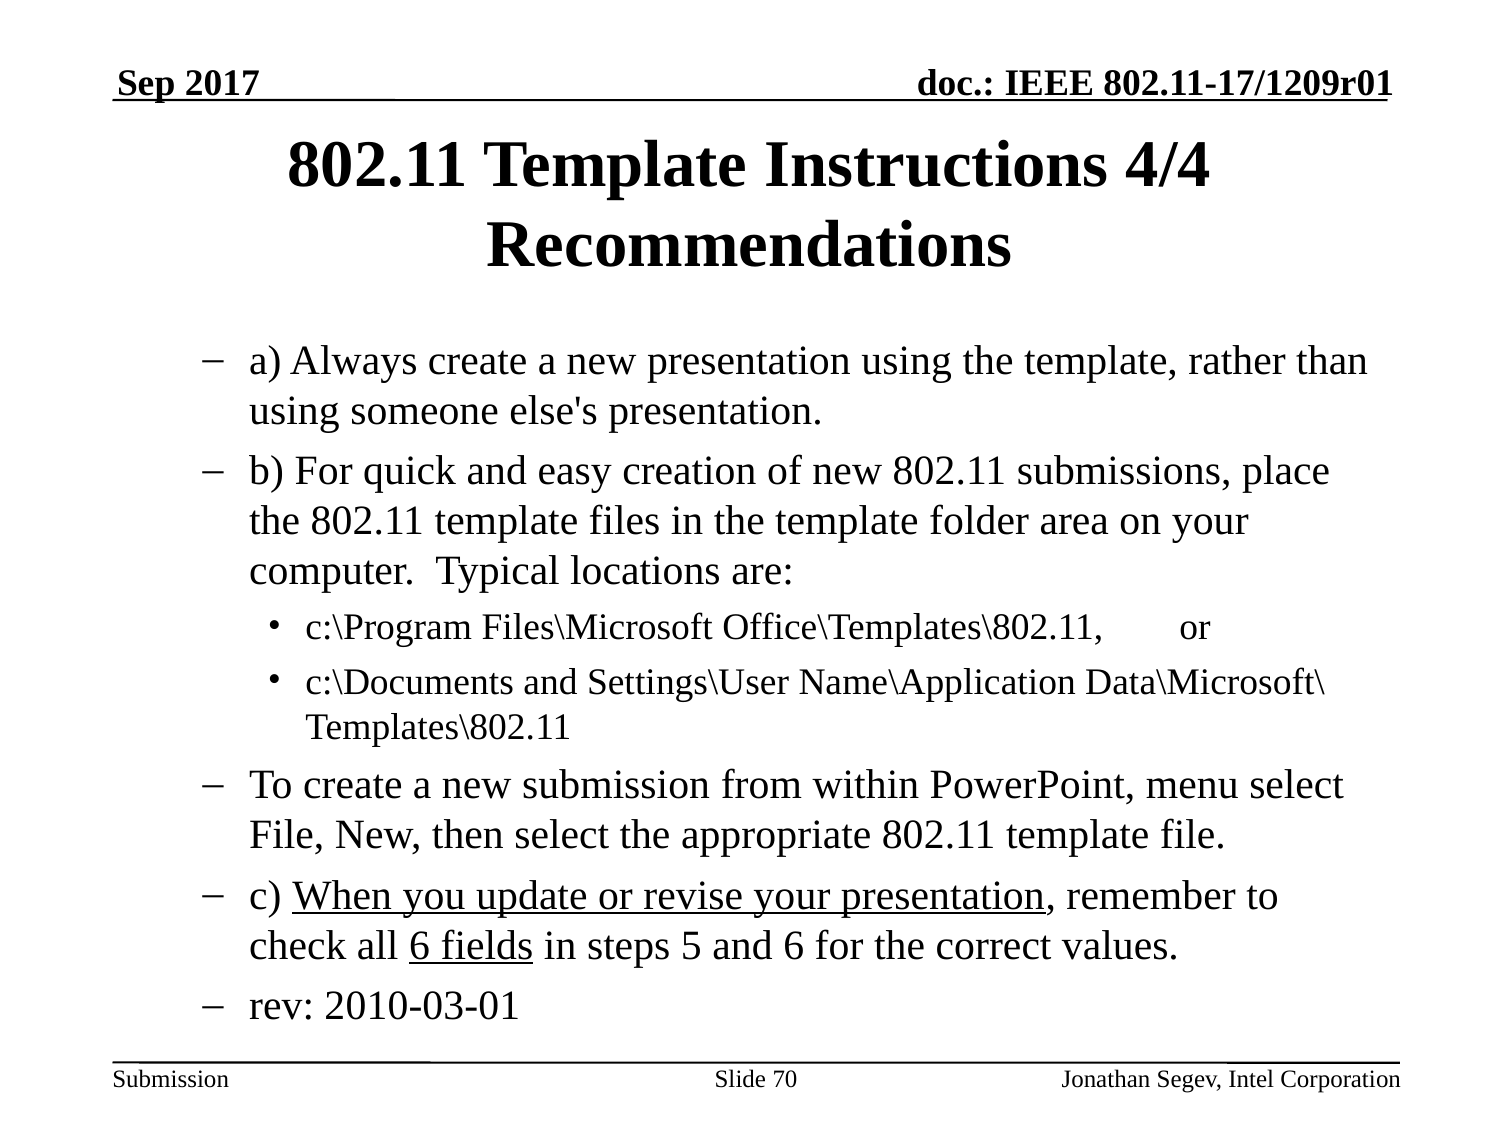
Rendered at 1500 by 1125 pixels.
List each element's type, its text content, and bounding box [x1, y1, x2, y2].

list a) Always create a new presentation using the template, rather than using someone else's presentation. b) For quick and easy creation of new 802.11 submissions, place the 802.11 template files in the template folder area on your computer. Typical locations are: c:\Program Files\Microsoft Office\Templates\802.11, or c:\Documents and Settings\User Name\Application Data\Microsoft\Templates\802.11 To create a new submission from within PowerPoint, menu select File, New, then select the appropriate 802.11 template file. c) When you update or revise your presentation, remember to check all 6 fields in steps 5 and 6 for the correct values. rev: 2010-03-01 [112, 324, 1388, 1036]
footer Jonathan Segev, Intel Corporation [995, 1061, 1402, 1093]
slide_number Slide 70 [712, 1061, 800, 1123]
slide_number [116, 58, 507, 104]
title 802.11 Template Instructions 4/4 Recommendations [112, 112, 1388, 288]
